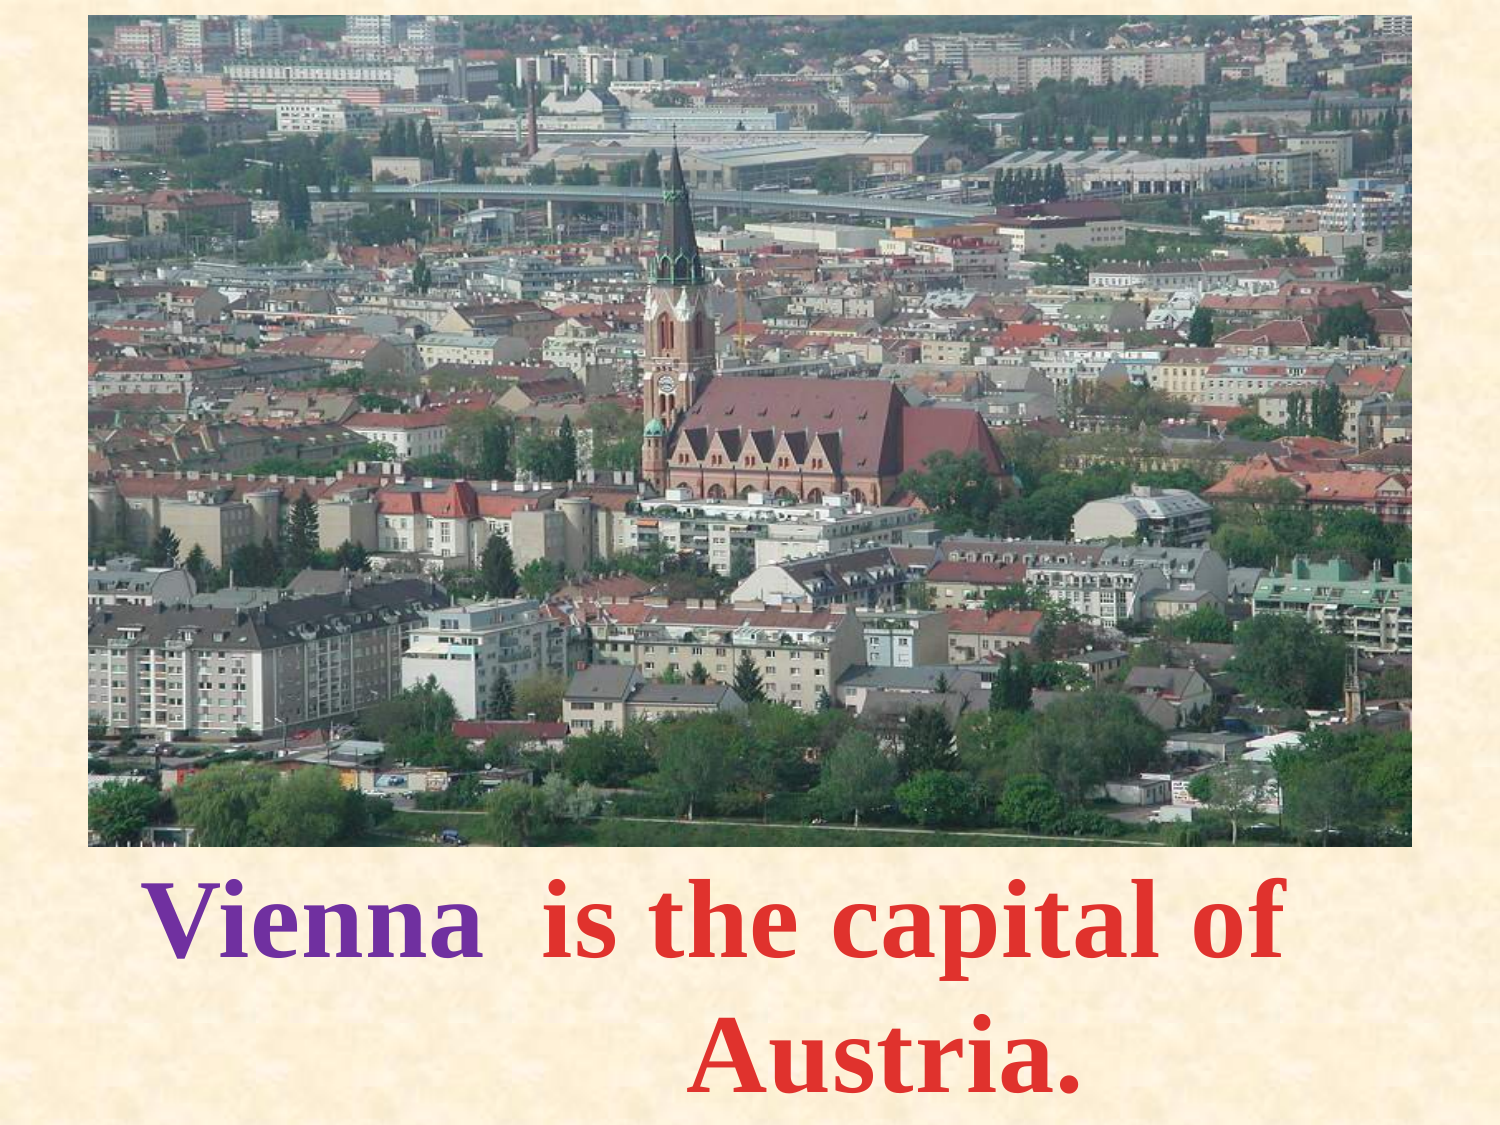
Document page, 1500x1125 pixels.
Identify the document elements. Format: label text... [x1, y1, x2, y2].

text_box Vienna [125, 855, 501, 988]
picture [0, 0, 1500, 1125]
text_box is the capital of Austria. [312, 837, 1459, 1123]
